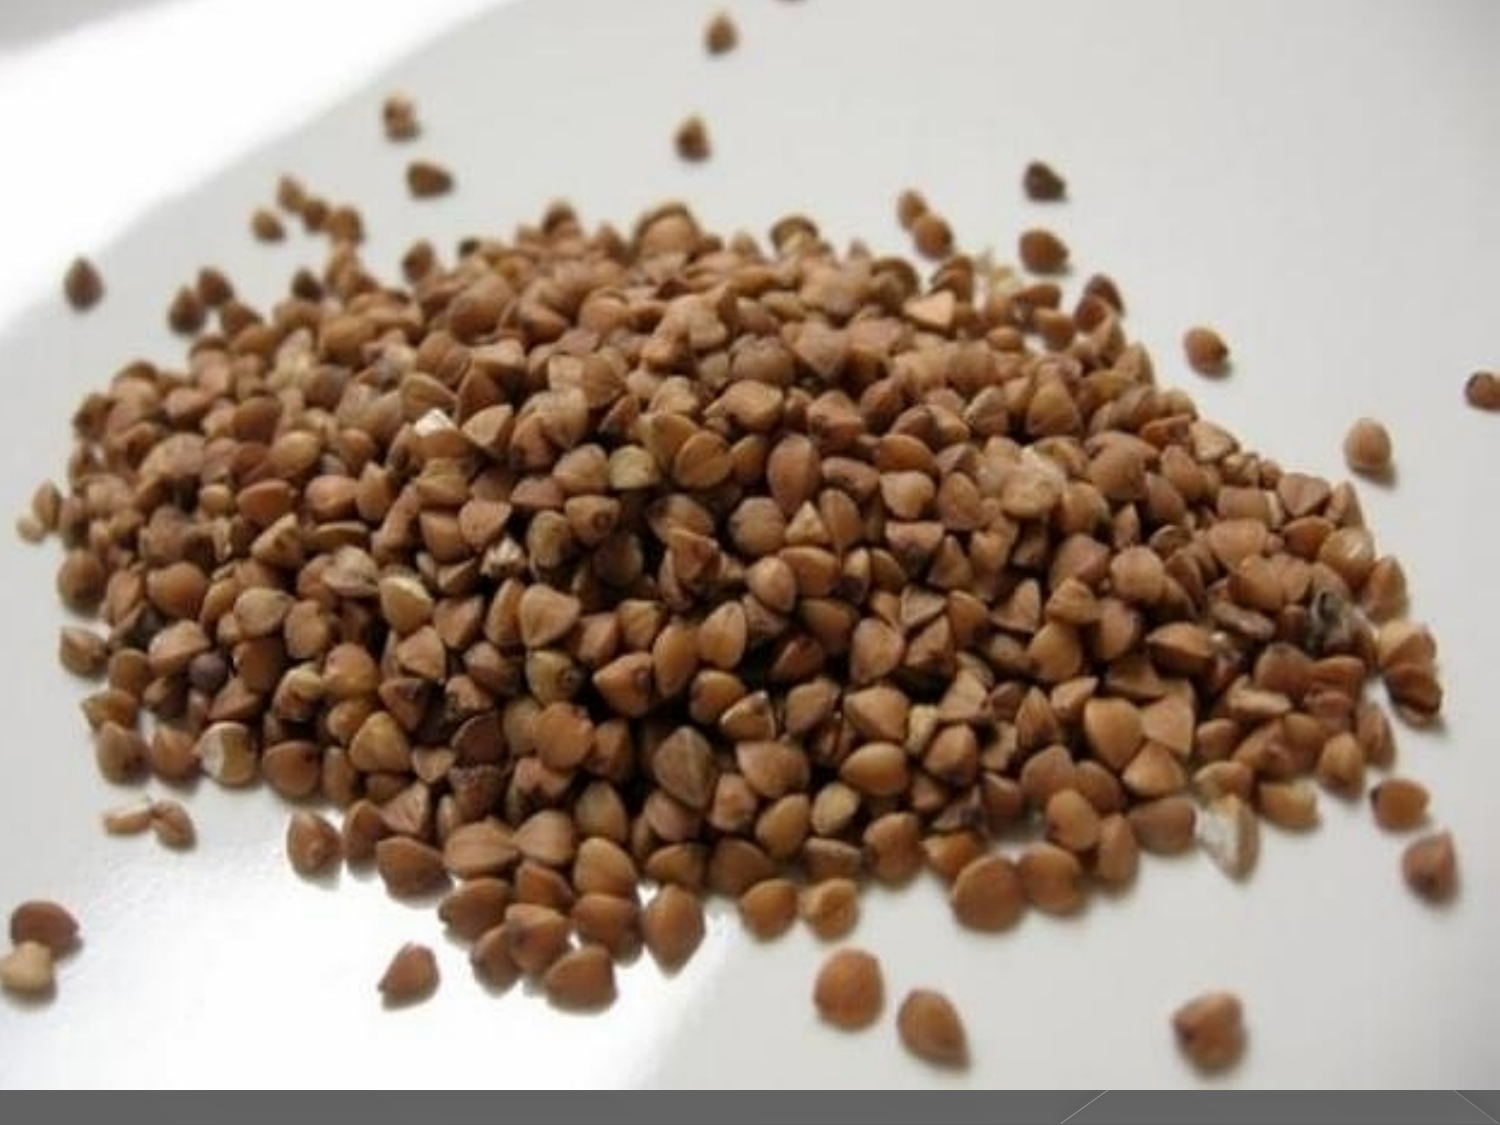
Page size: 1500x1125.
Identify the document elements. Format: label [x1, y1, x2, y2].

list [0, 0, 1500, 1091]
